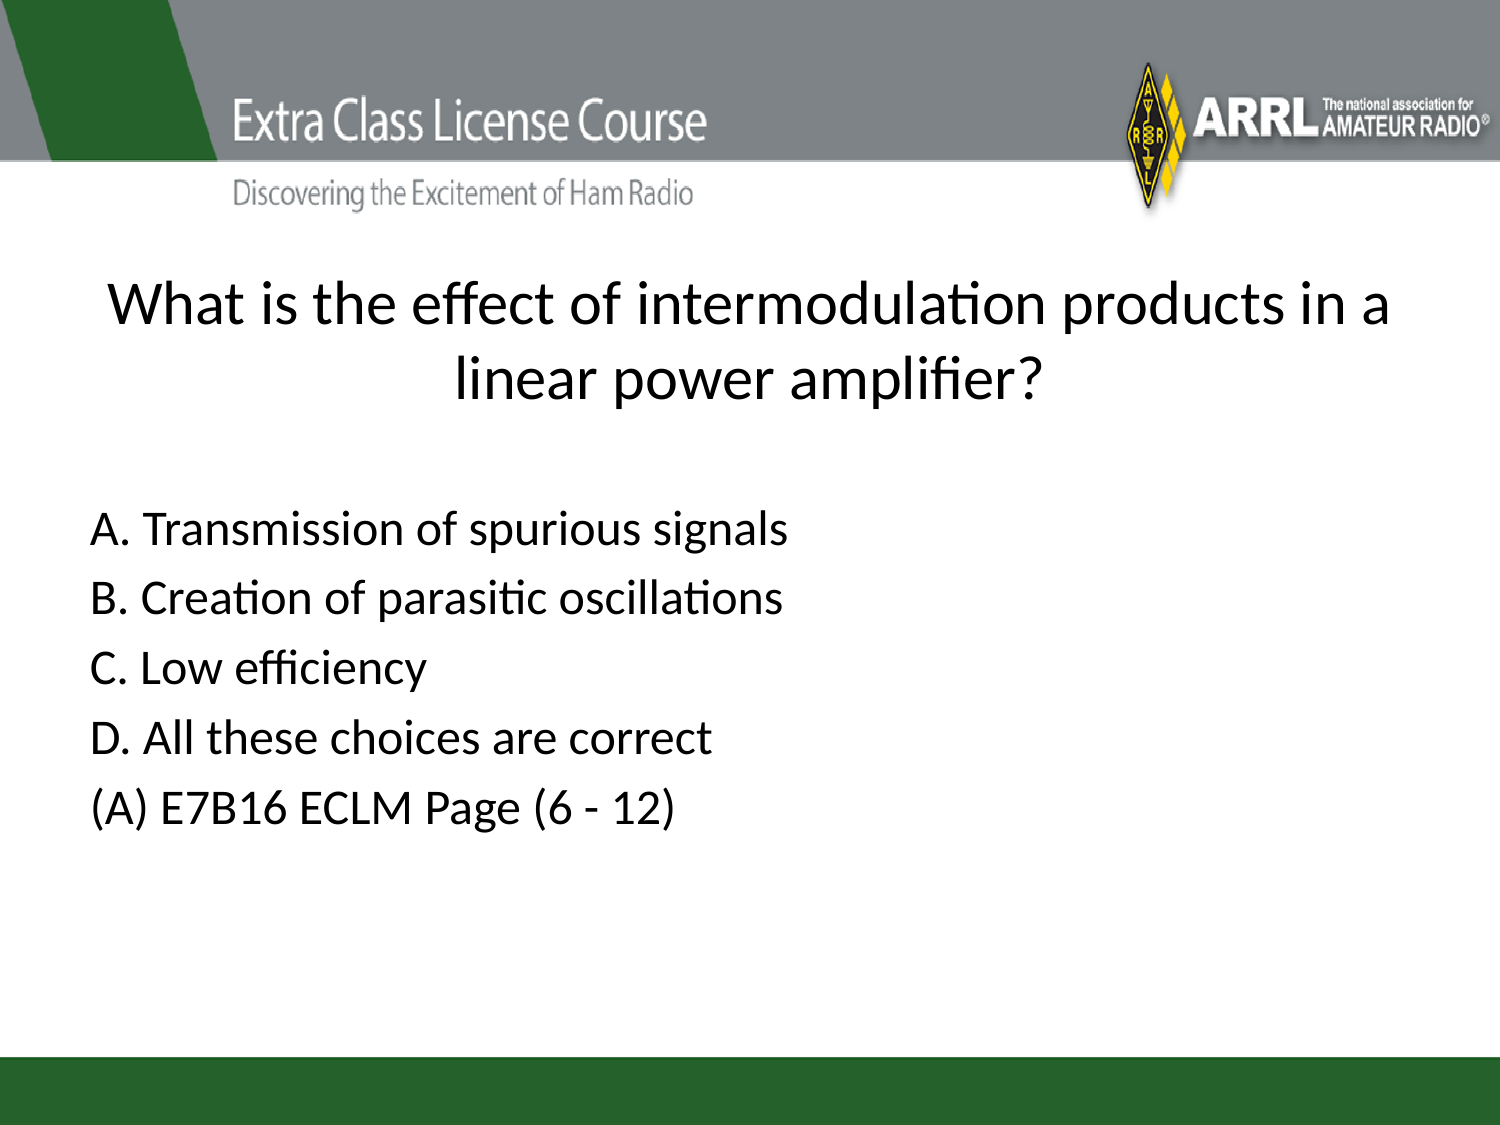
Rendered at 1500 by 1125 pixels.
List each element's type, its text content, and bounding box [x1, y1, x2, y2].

title What is the effect of intermodulation products in a linear power amplifier? [75, 254, 1425, 435]
picture [0, 0, 1500, 1125]
list A. Transmission of spurious signals B. Creation of parasitic oscillations C. Low efficiency D. All these choices are correct (A) E7B16 ECLM Page (6 - 12) [75, 487, 1425, 1005]
